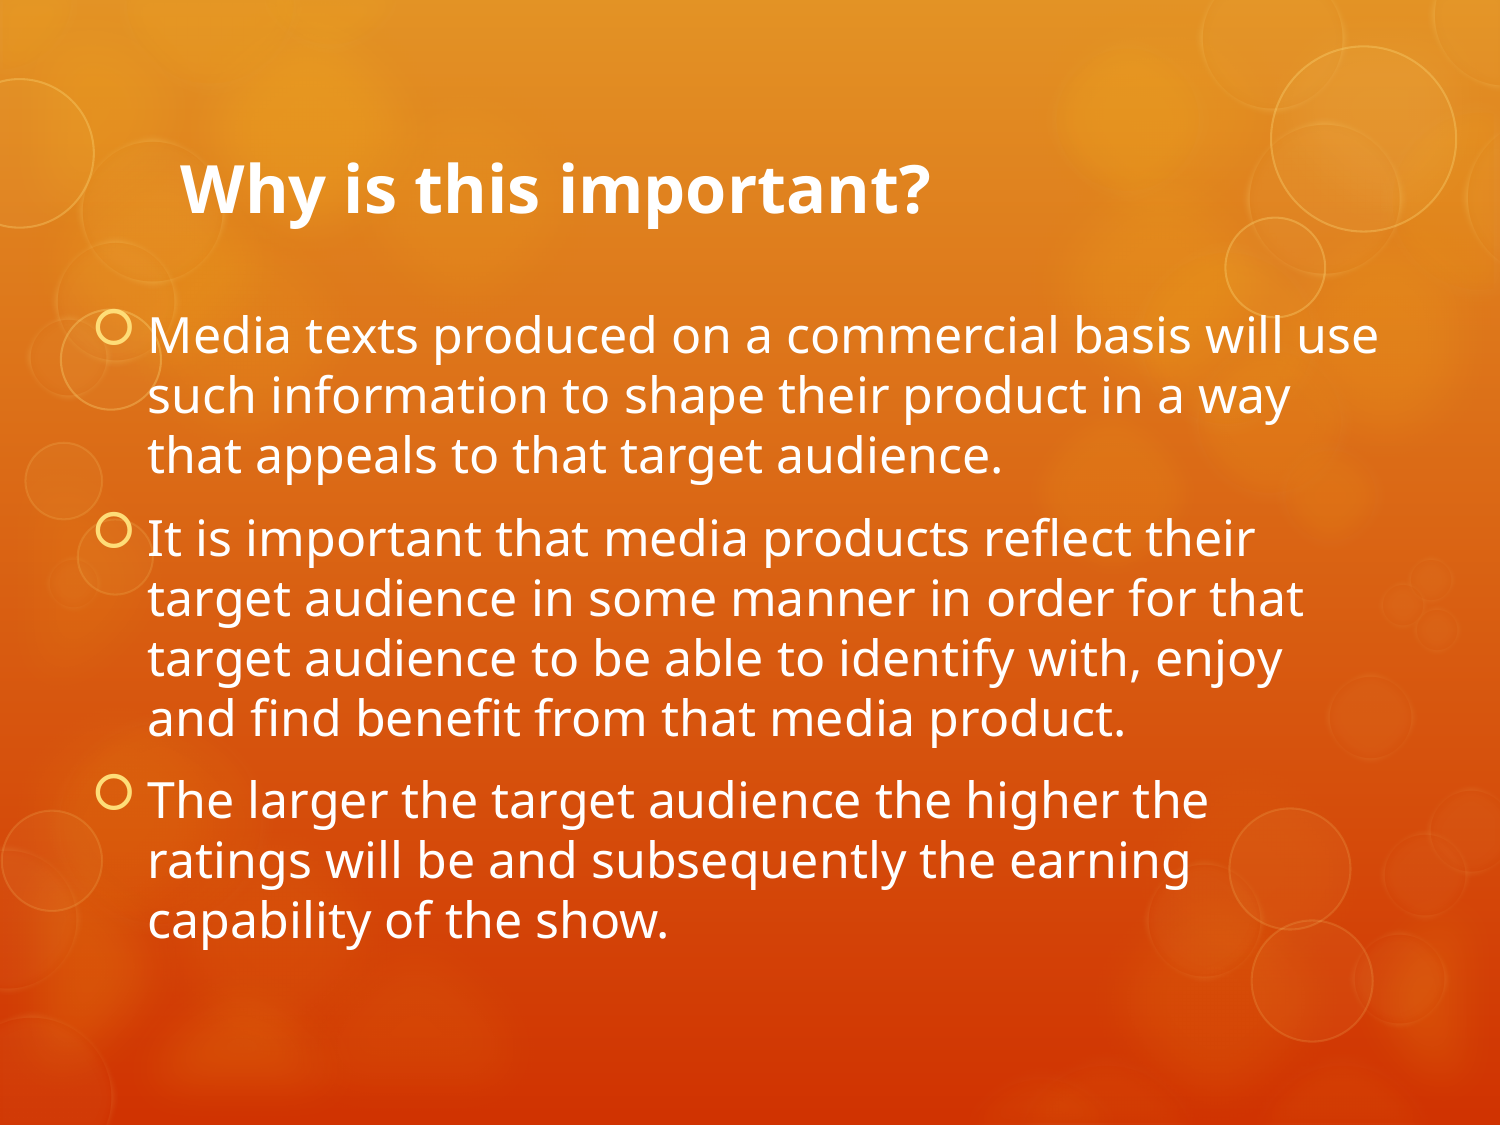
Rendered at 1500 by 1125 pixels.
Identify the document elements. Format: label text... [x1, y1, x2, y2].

title Why is this important? [165, 110, 1335, 263]
list Media texts produced on a commercial basis will use such information to shape their product in a way that appeals to that target audience. It is important that media products reflect their target audience in some manner in order for that target audience to be able to identify with, enjoy and find benefit from that media product. The larger the target audience the higher the ratings will be and subsequently the earning capability of the show. [76, 296, 1400, 1071]
